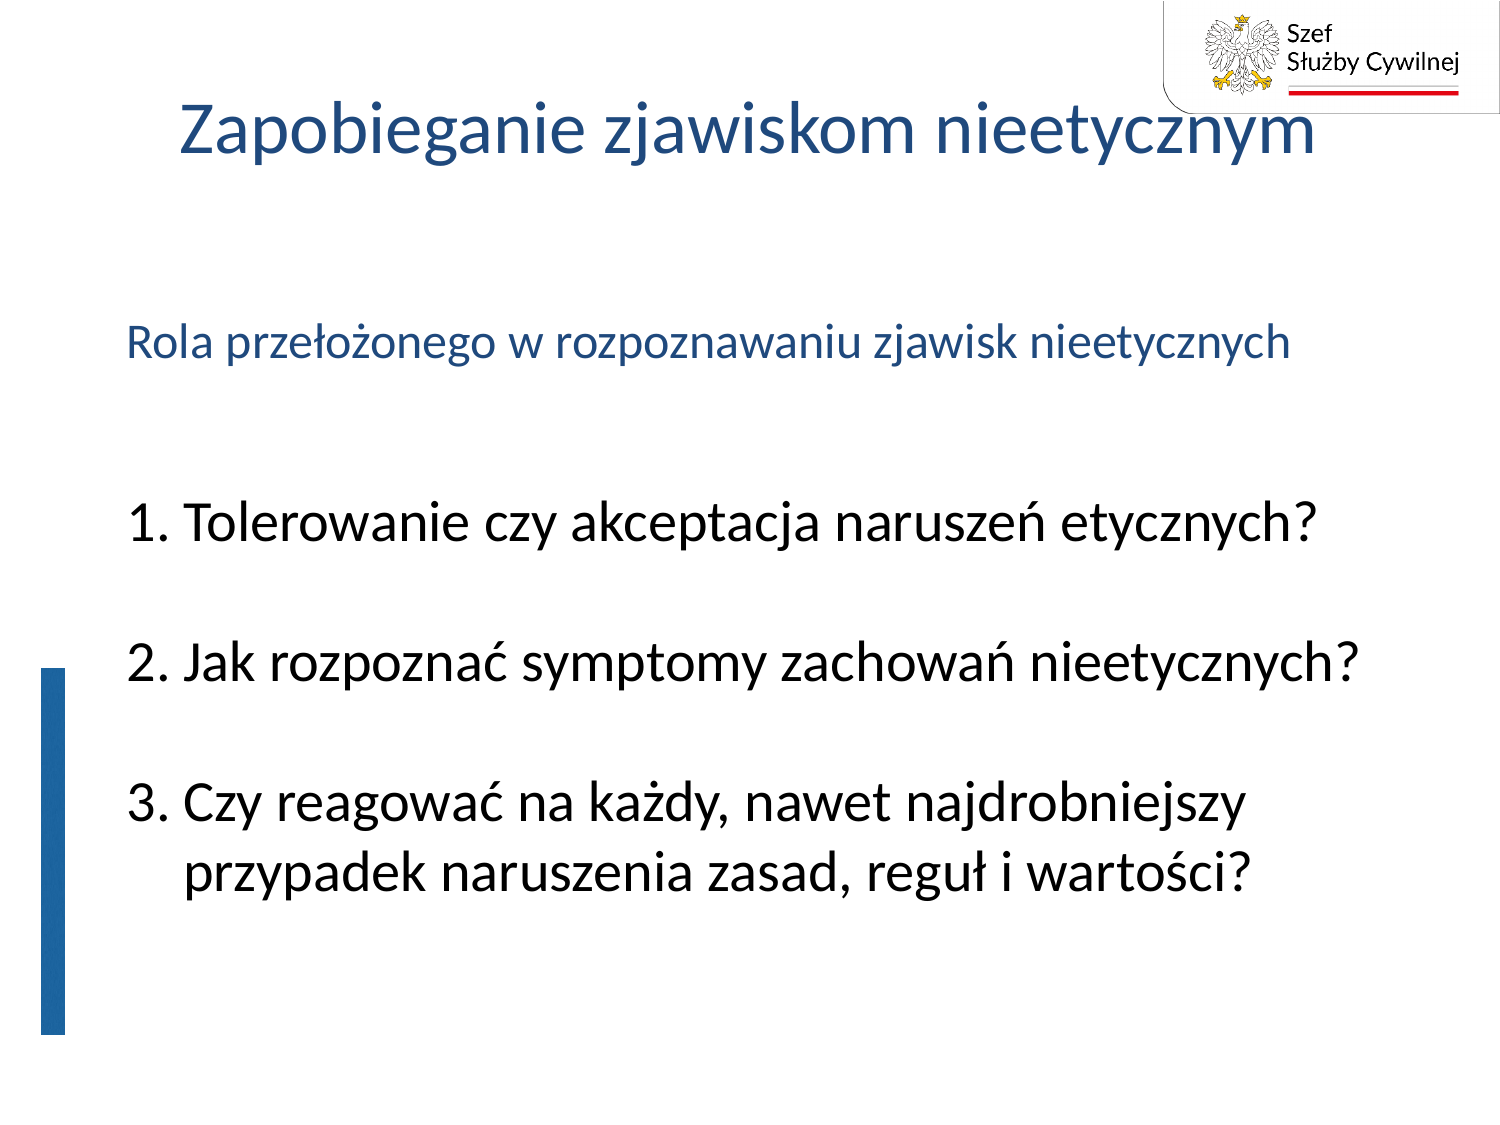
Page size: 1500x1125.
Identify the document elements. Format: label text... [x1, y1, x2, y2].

picture [41, 668, 65, 1035]
picture [1163, 0, 1500, 114]
title Zapobieganie zjawiskom nieetycznym [98, 90, 1400, 215]
text_box Rola przełożonego w rozpoznawaniu zjawisk nieetycznych Tolerowanie czy akceptacja naruszeń etycznych? Jak rozpoznać symptomy zachowań nieetycznych? Czy reagować na każdy, nawet najdrobniejszy przypadek naruszenia zasad, reguł i wartości? [112, 301, 1400, 981]
